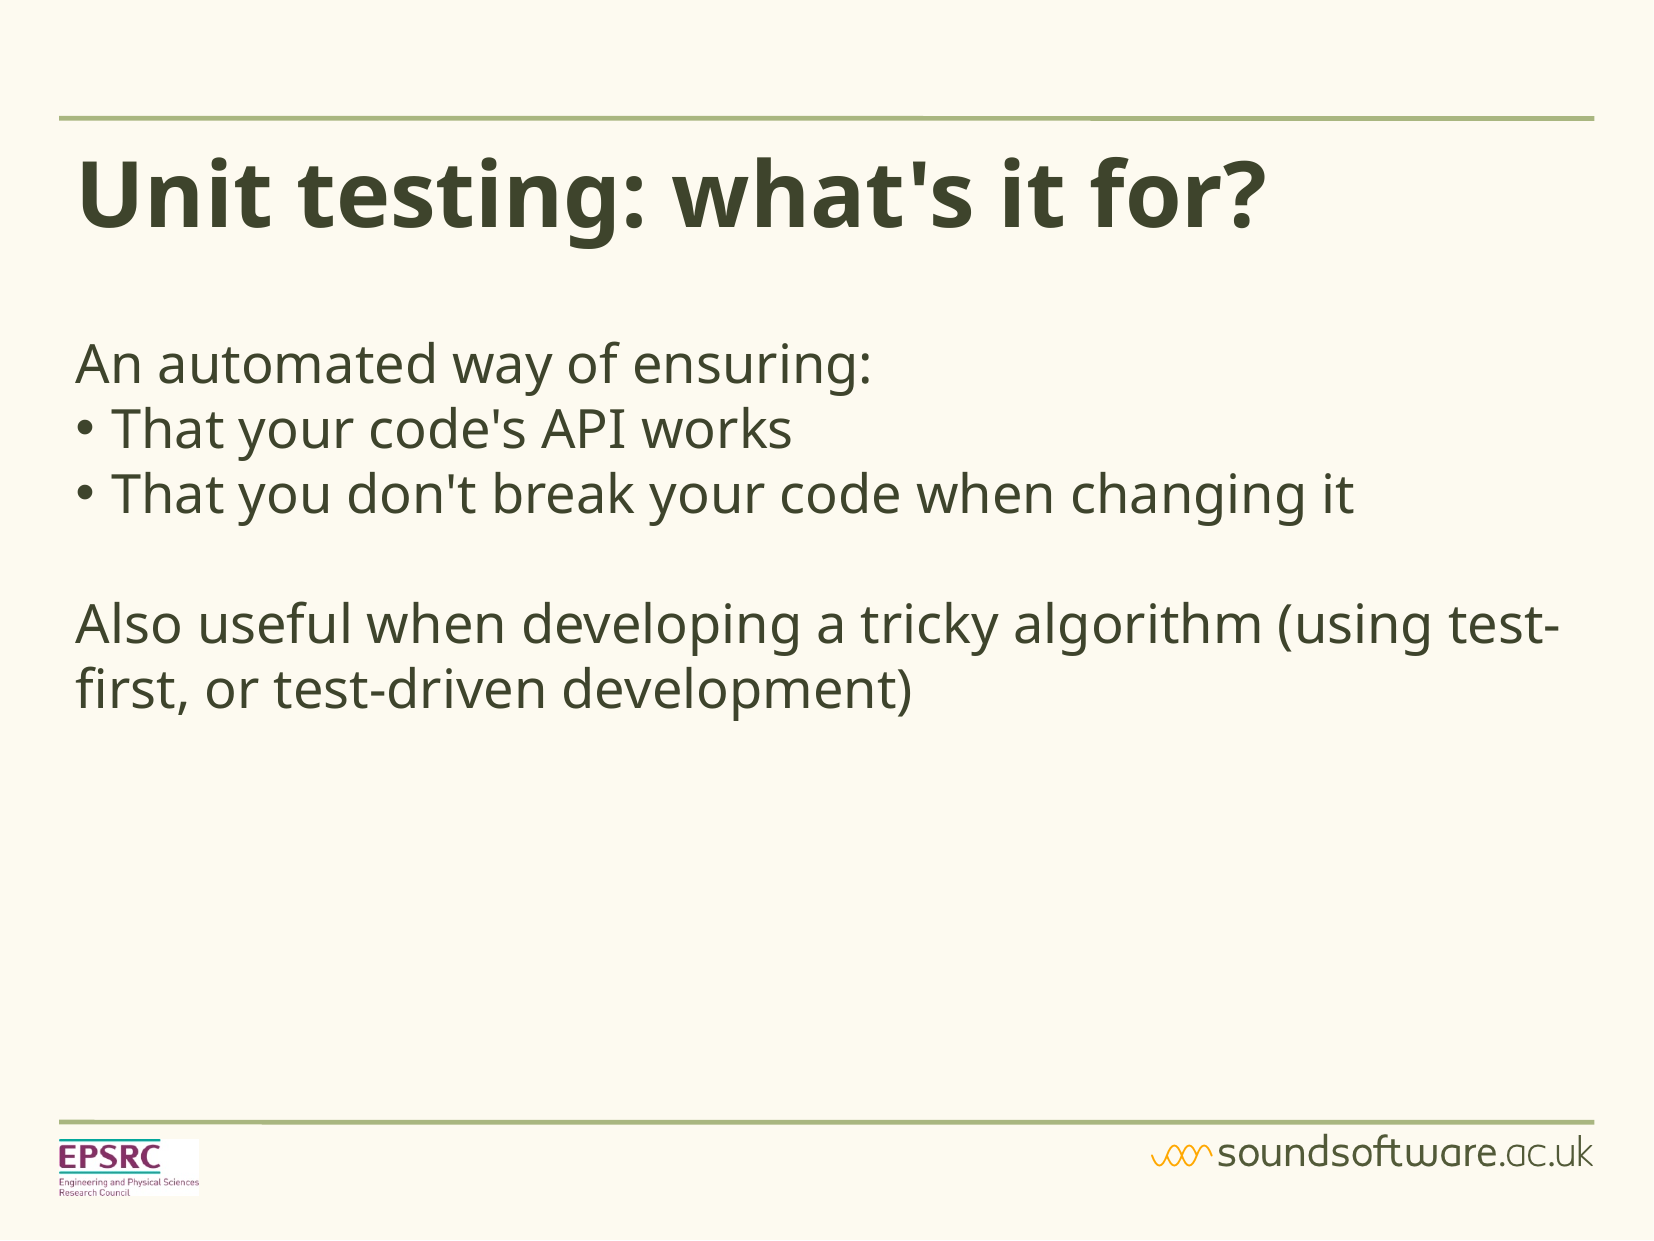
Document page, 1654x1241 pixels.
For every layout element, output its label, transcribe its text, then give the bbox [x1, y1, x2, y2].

text_box Unit testing: what's it for? [59, 109, 1593, 273]
picture [59, 1139, 199, 1196]
picture [1151, 1133, 1593, 1167]
text_box An automated way of ensuring: That your code's API works That you don't break your code when changing it Also useful when developing a tricky algorithm (using test-first, or test-driven development) [59, 321, 1592, 1138]
